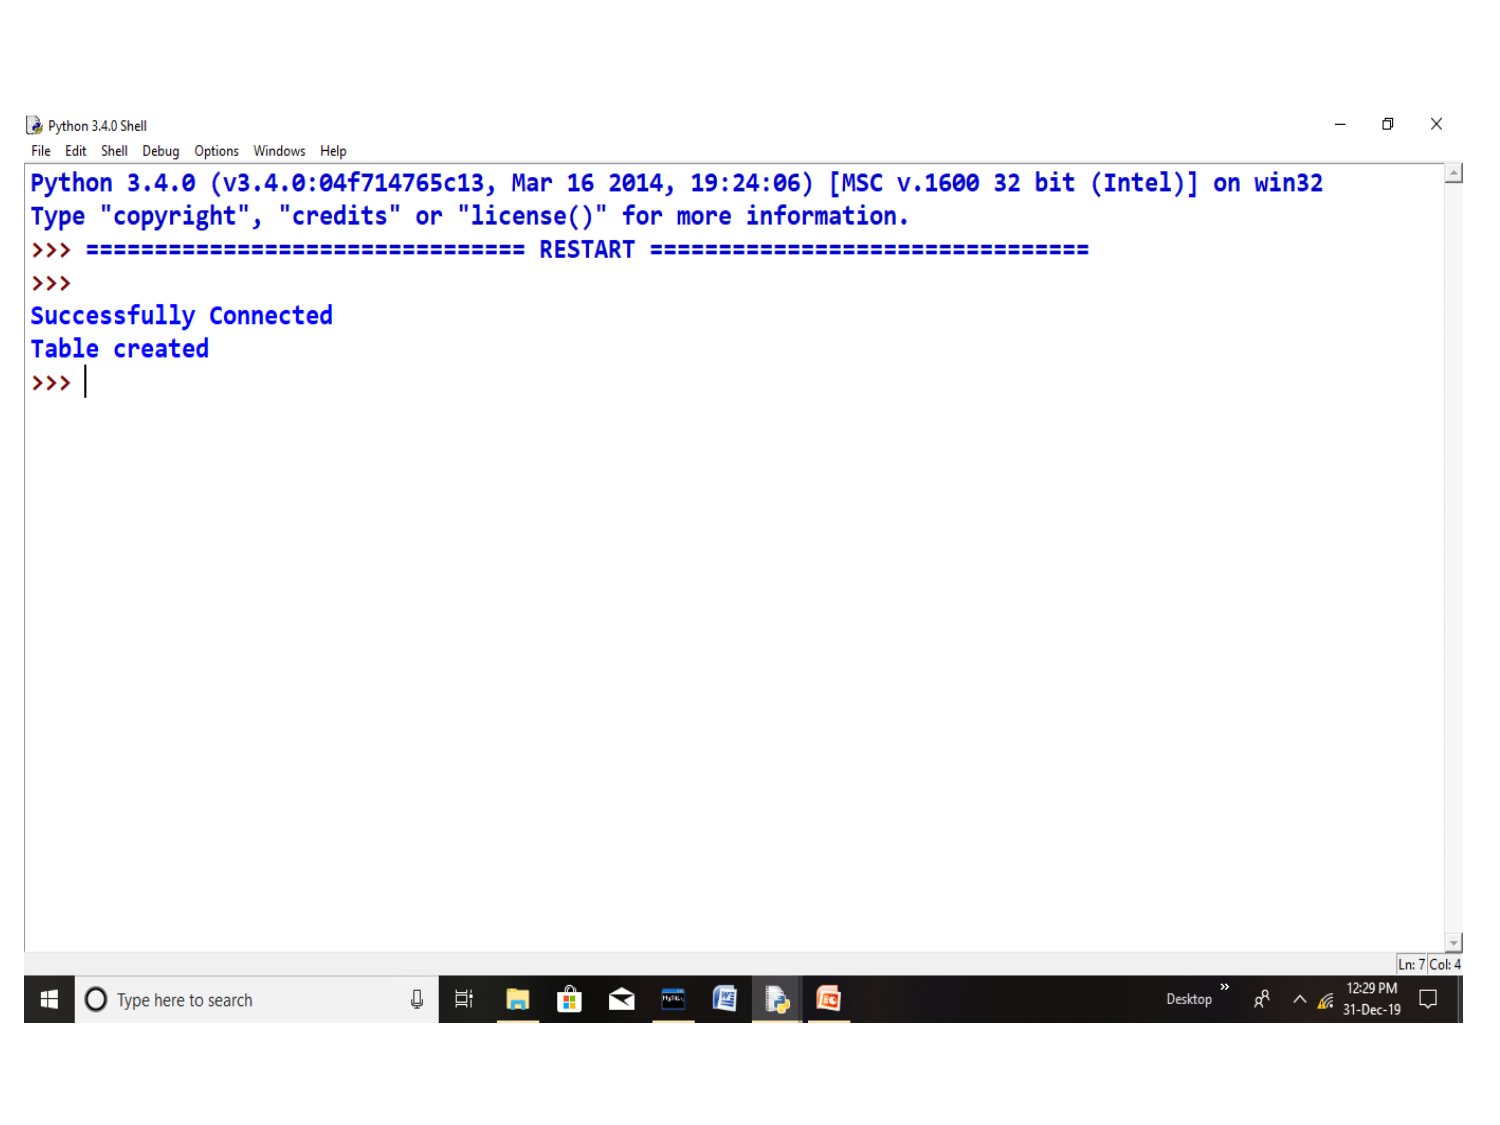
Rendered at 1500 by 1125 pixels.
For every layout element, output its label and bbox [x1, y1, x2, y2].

picture [24, 112, 1463, 1024]
